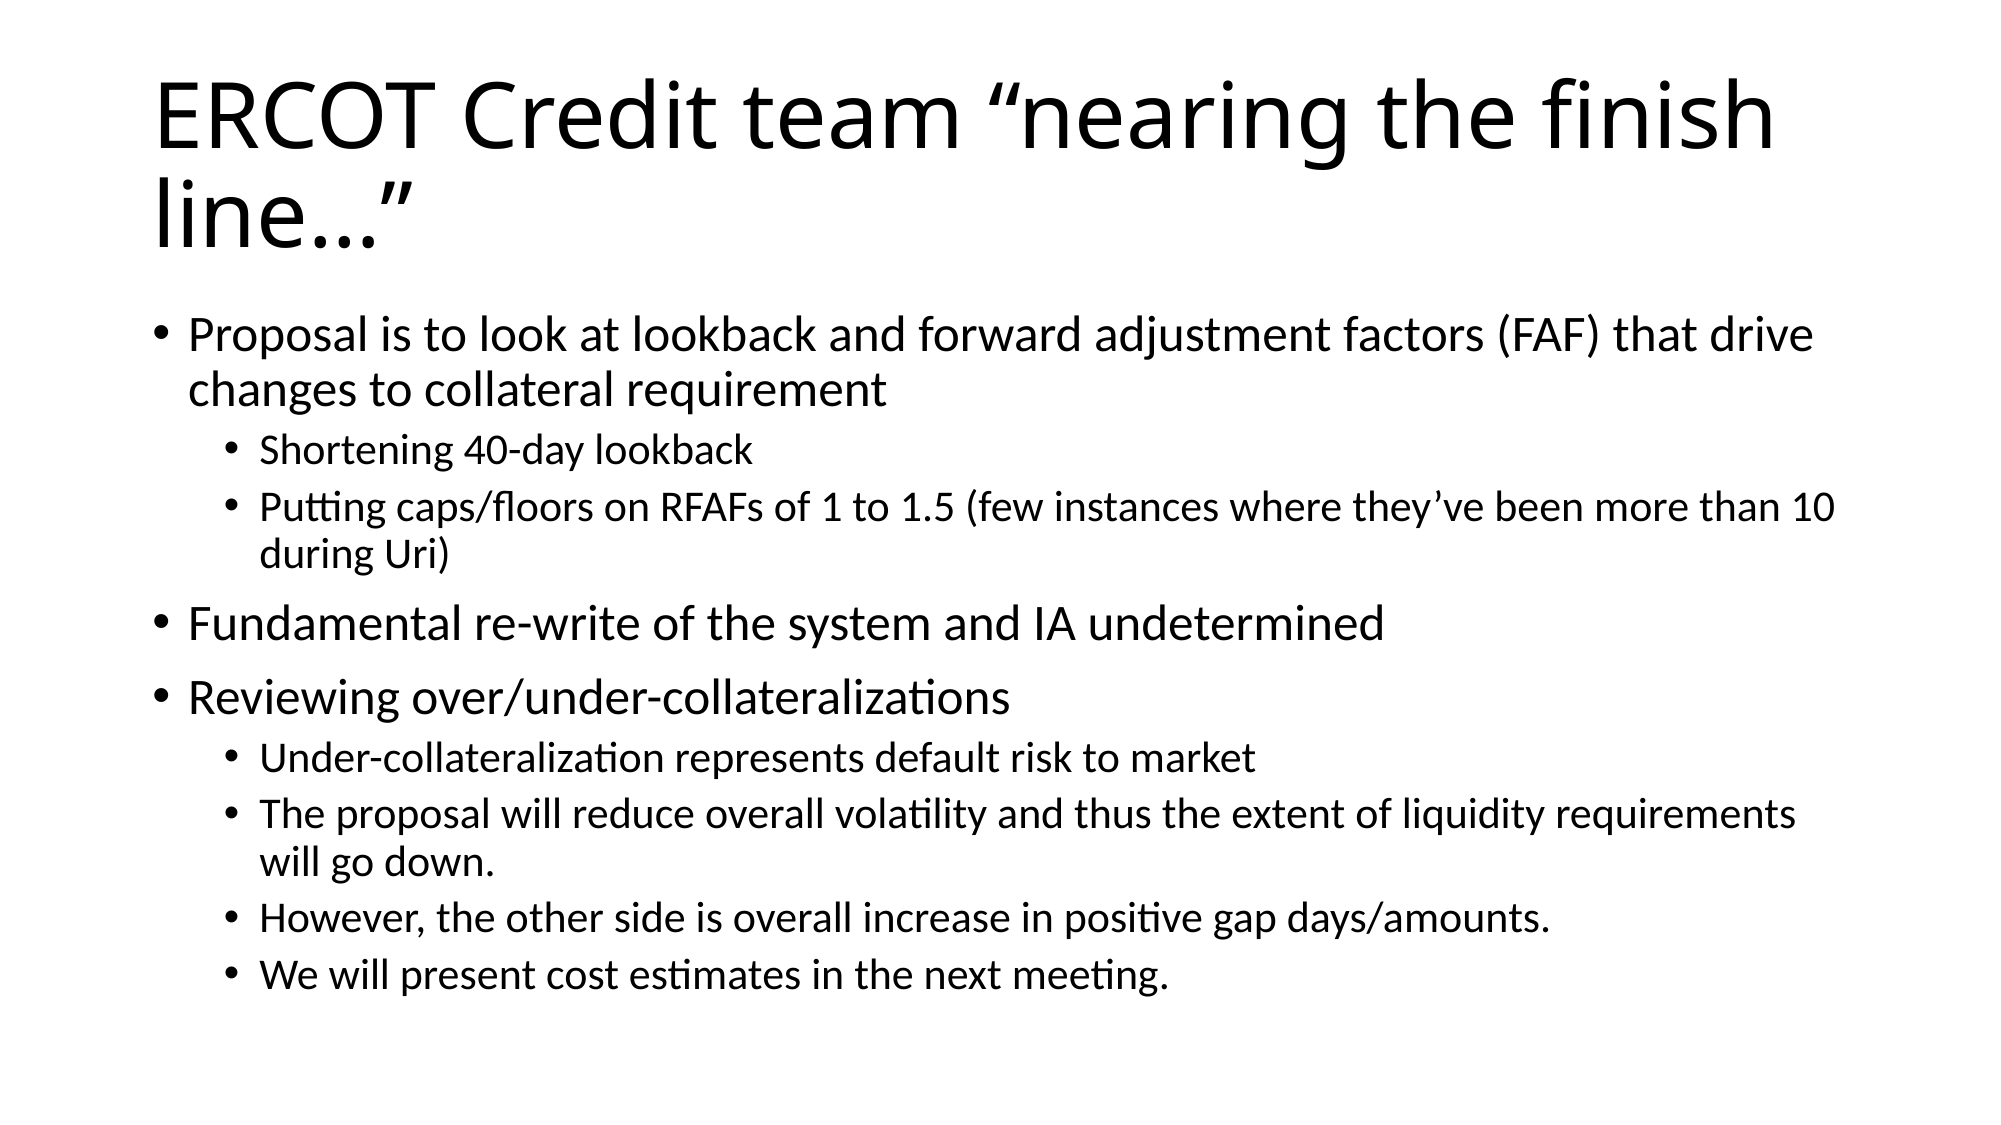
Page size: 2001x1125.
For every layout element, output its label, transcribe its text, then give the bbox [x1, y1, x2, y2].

list Proposal is to look at lookback and forward adjustment factors (FAF) that drive changes to collateral requirement Shortening 40-day lookback Putting caps/floors on RFAFs of 1 to 1.5 (few instances where they’ve been more than 10 during Uri) Fundamental re-write of the system and IA undetermined Reviewing over/under-collateralizations Under-collateralization represents default risk to market The proposal will reduce overall volatility and thus the extent of liquidity requirements will go down. However, the other side is overall increase in positive gap days/amounts. We will present cost estimates in the next meeting. [137, 299, 1863, 1014]
title ERCOT Credit team “nearing the finish line…” [137, 59, 1863, 278]
